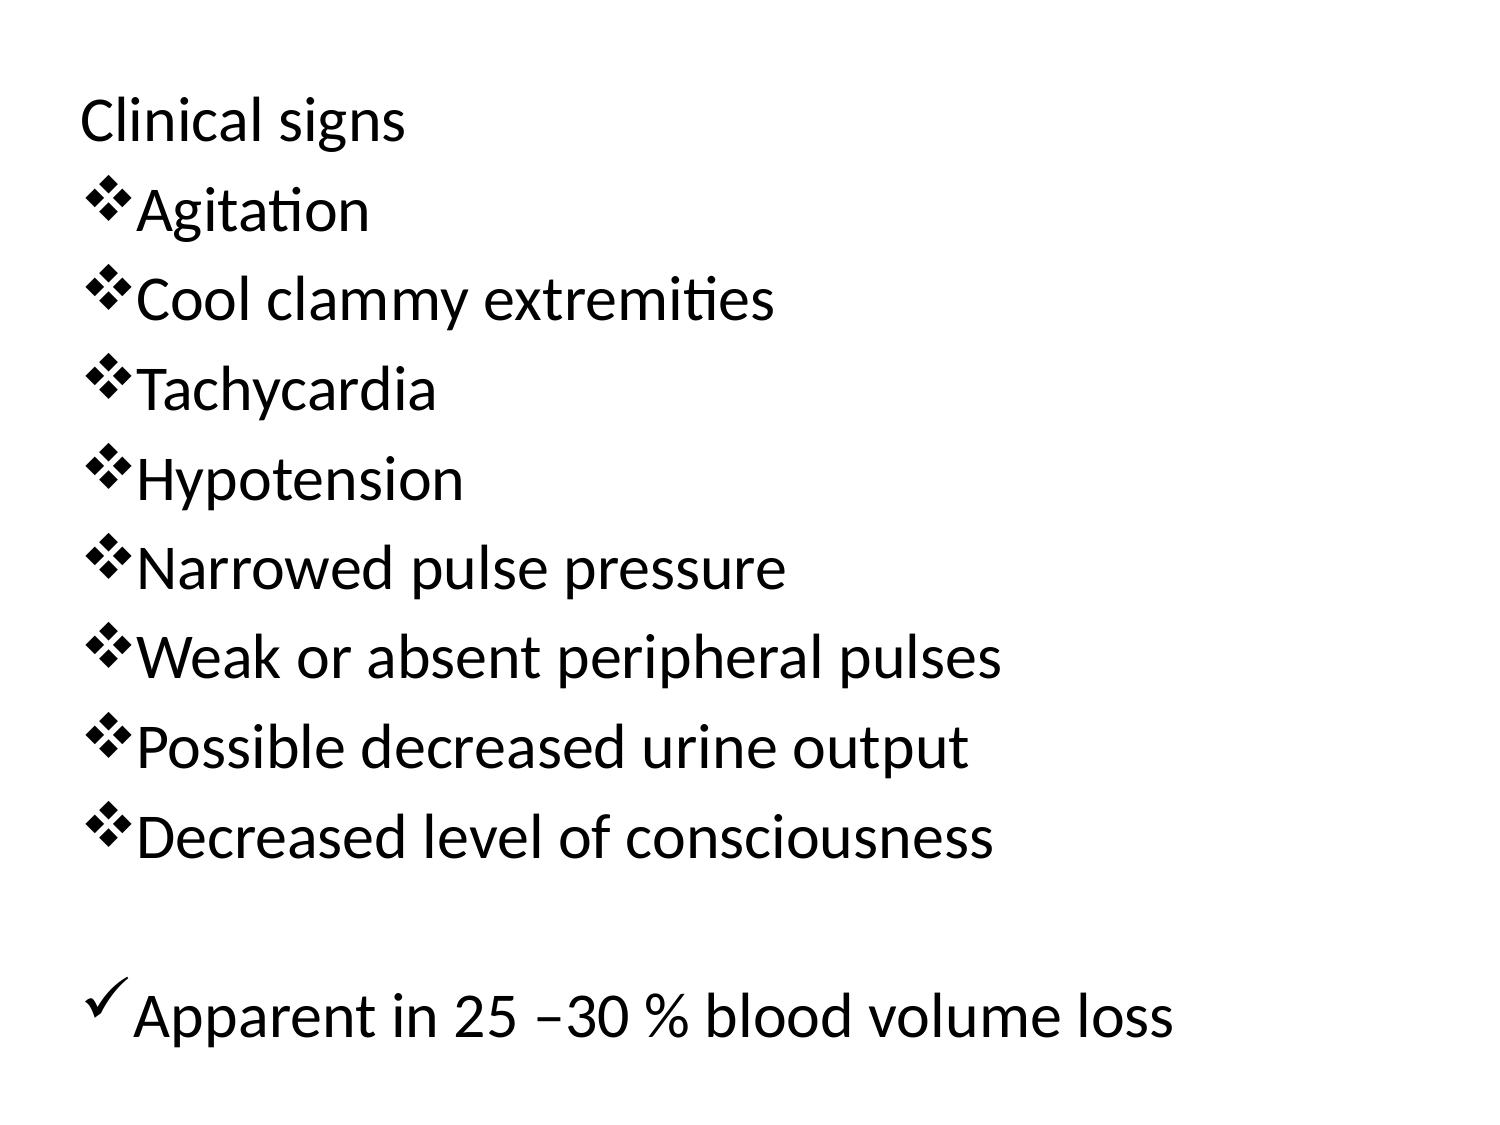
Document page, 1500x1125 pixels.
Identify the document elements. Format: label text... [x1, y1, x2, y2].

list Clinical signs Agitation Cool clammy extremities Tachycardia Hypotension Narrowed pulse pressure Weak or absent peripheral pulses Possible decreased urine output Decreased level of consciousness Apparent in 25 –30 % blood volume loss [64, 70, 1445, 1062]
